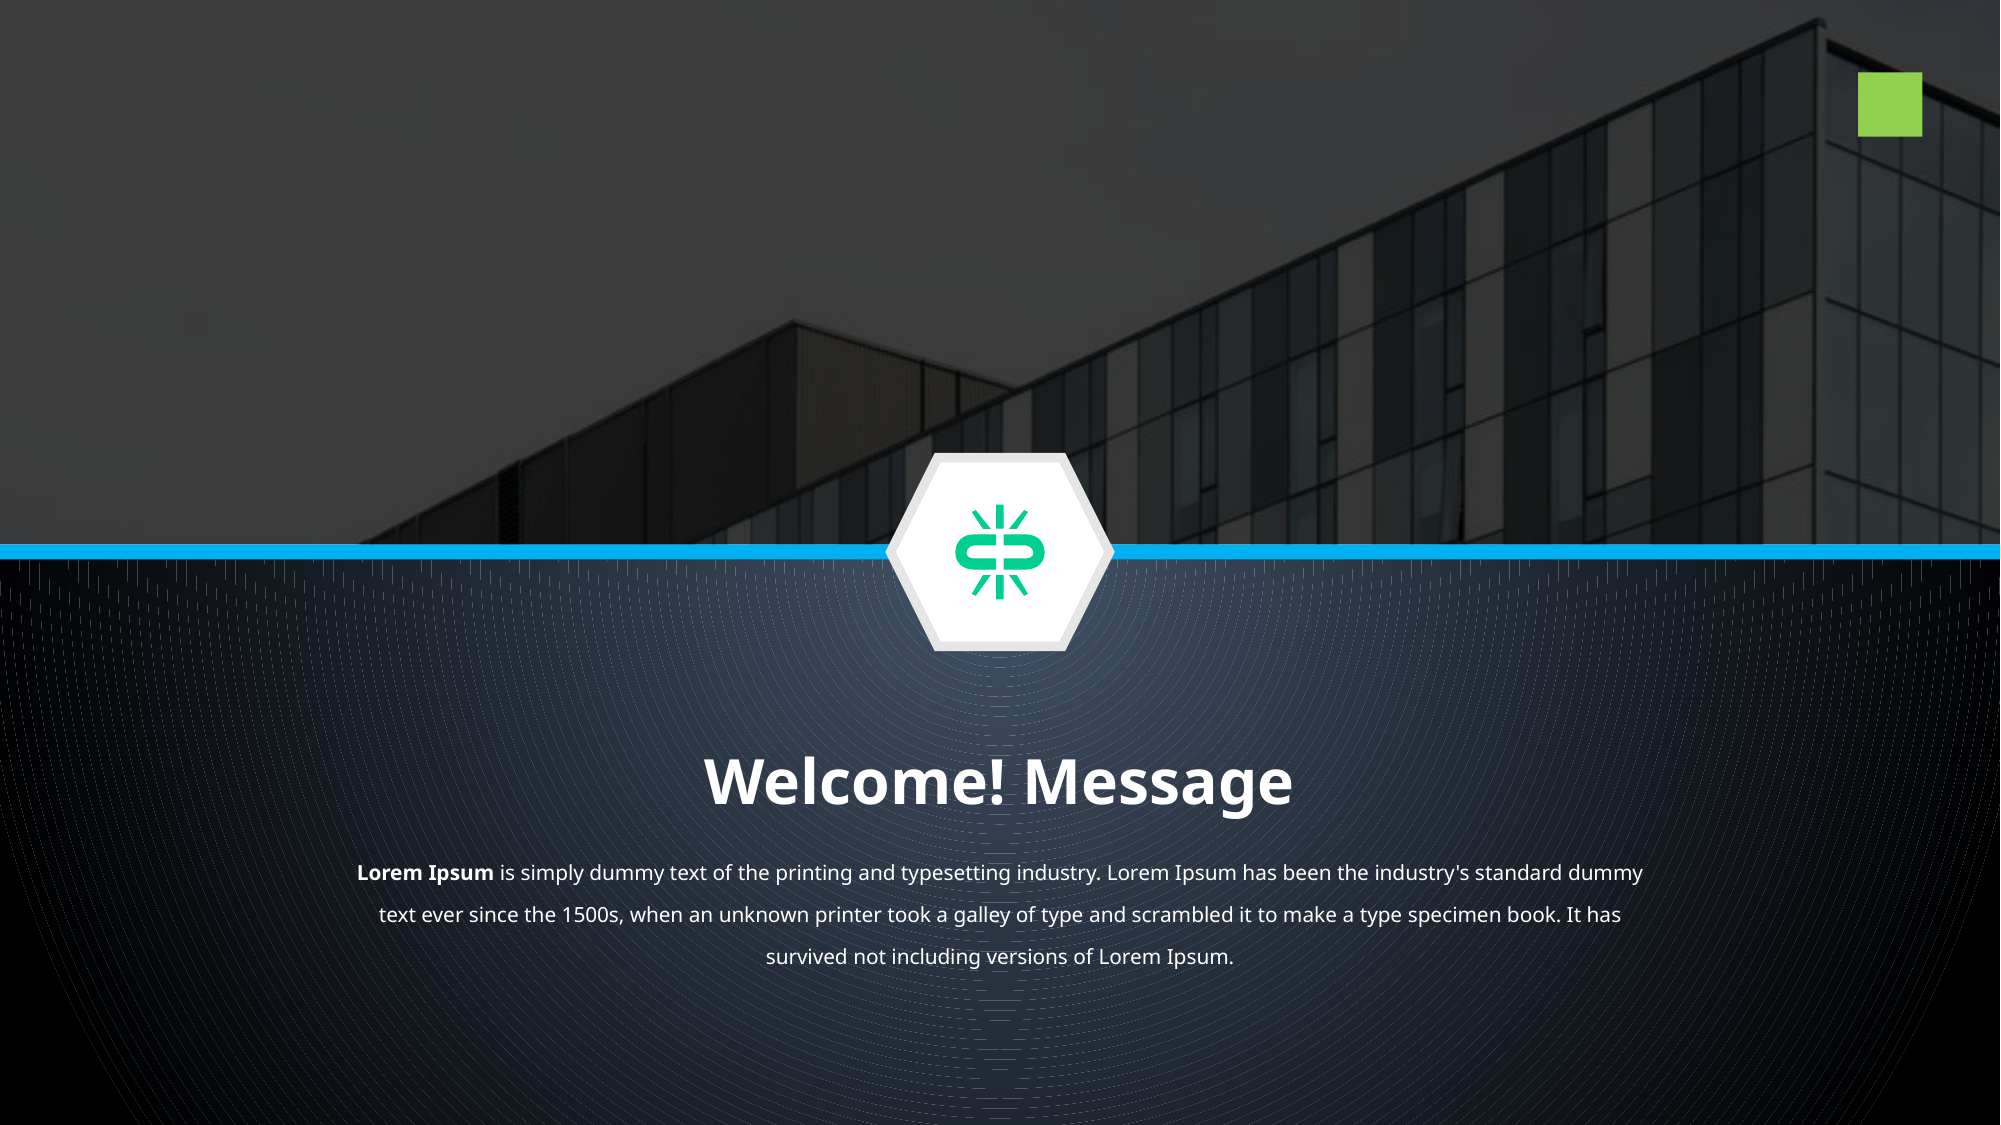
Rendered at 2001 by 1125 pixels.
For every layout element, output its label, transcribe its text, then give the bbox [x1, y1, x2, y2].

picture [0, 0, 2000, 545]
text_box [0, 545, 889, 561]
text_box [1111, 545, 2000, 561]
text_box [0, 561, 2000, 1125]
title Welcome! Message [687, 728, 1313, 835]
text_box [890, 457, 1110, 647]
text_box Lorem Ipsum is simply dummy text of the printing and typesetting industry. Lorem Ipsum has been the industry's standard dummy text ever since the 1500s, when an unknown printer took a galley of type and scrambled it to make a type specimen book. It has survived not including versions of Lorem Ipsum. [335, 835, 1665, 976]
